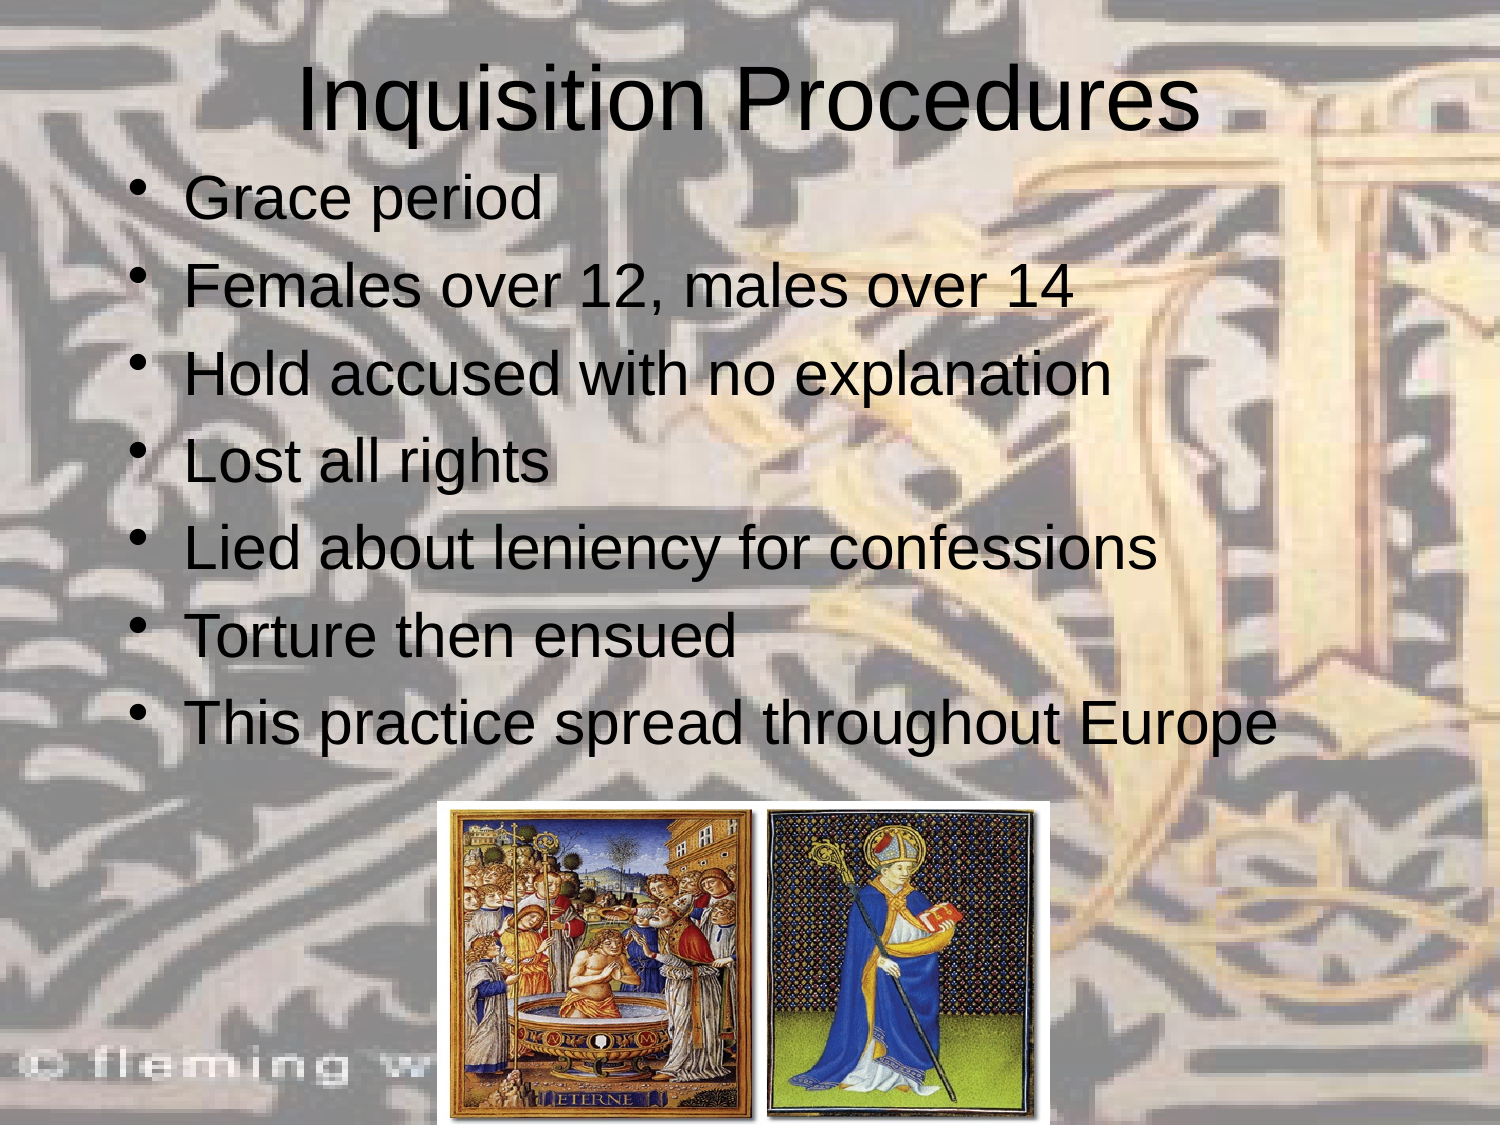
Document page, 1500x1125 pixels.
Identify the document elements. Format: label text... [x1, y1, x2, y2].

title Inquisition Procedures [74, 0, 1426, 188]
picture [437, 801, 1051, 1125]
list Grace period Females over 12, males over 14 Hold accused with no explanation Lost all rights Lied about leniency for confessions Torture then ensued This practice spread throughout Europe [112, 149, 1463, 818]
